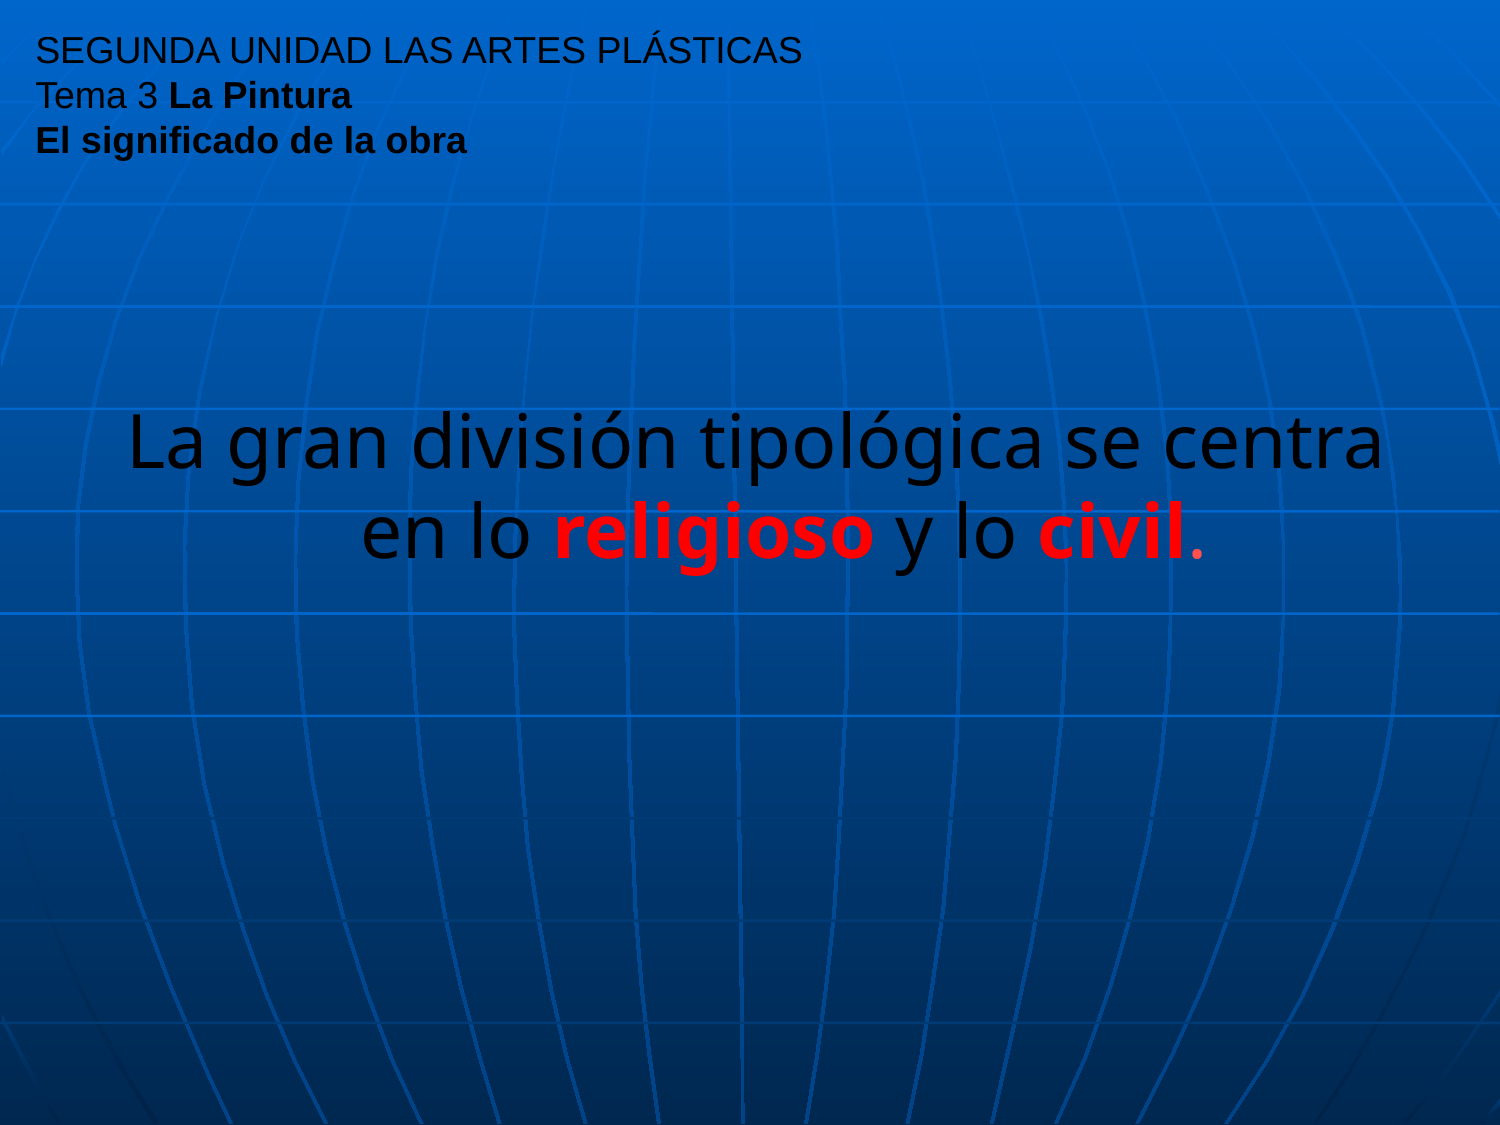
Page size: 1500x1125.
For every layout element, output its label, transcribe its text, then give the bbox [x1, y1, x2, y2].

title SEGUNDA UNIDAD LAS ARTES PLÁSTICAS Tema 3 La Pintura El significado de la obra [0, 0, 840, 188]
list La gran división tipológica se centra en lo religioso y lo civil. [76, 290, 1436, 670]
